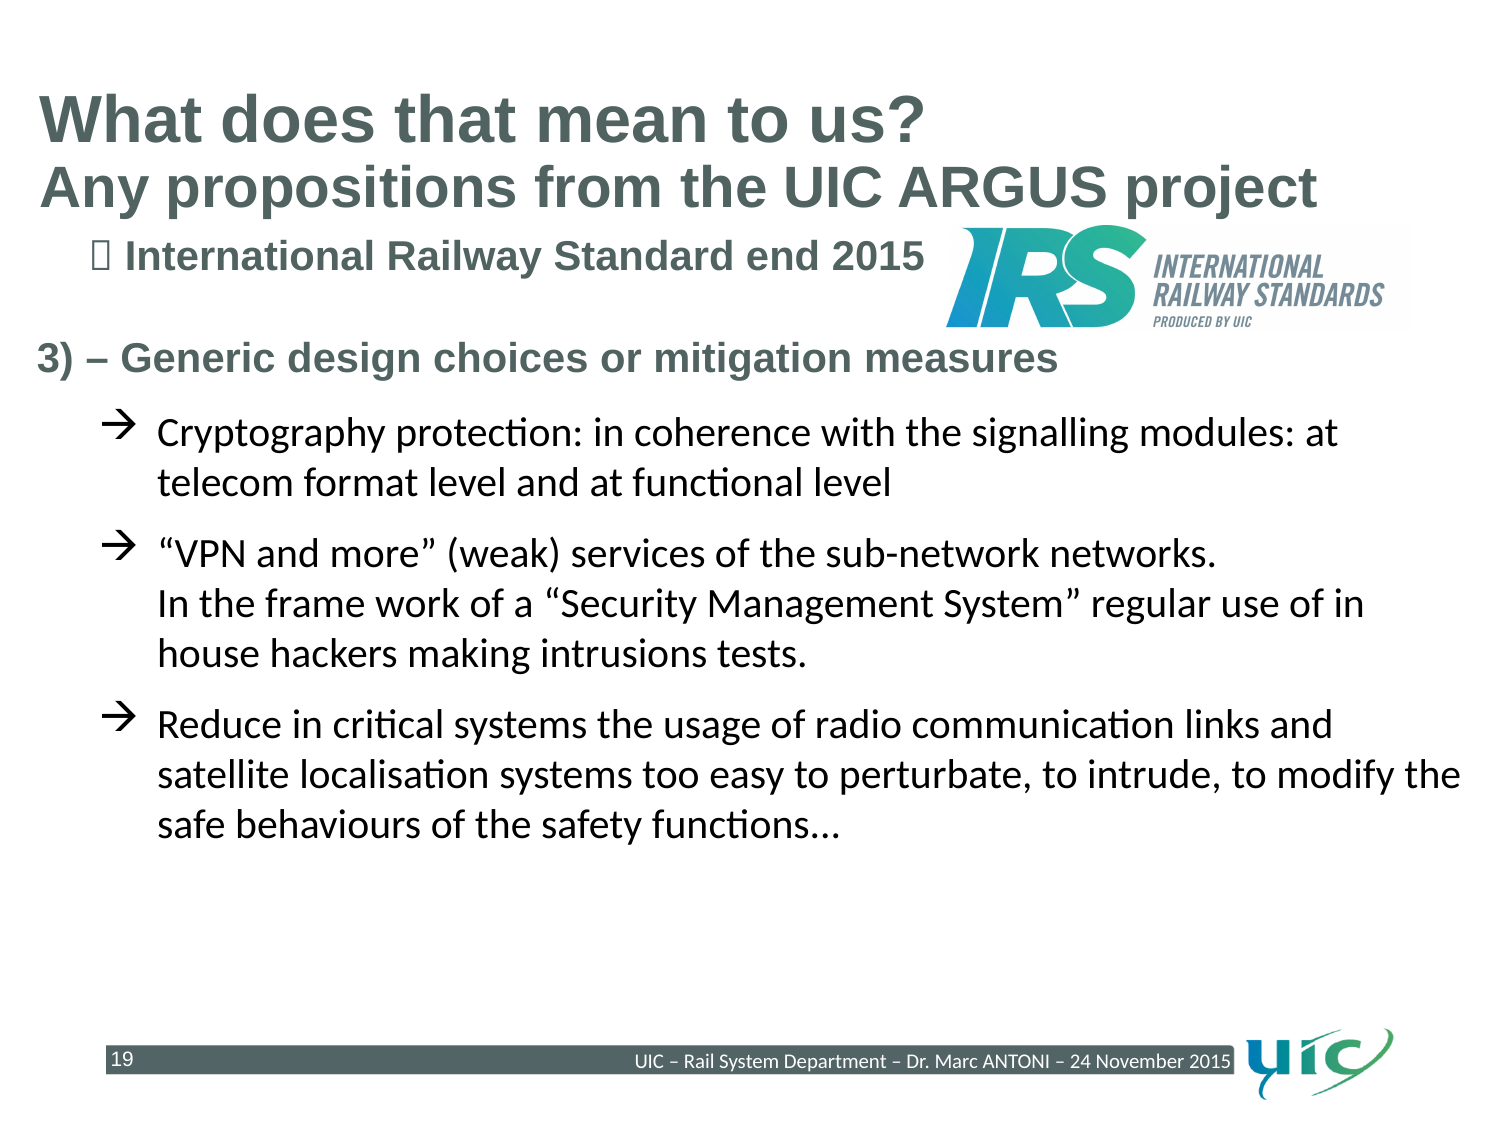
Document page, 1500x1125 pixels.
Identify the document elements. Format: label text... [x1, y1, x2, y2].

text_box Cryptography protection: in coherence with the signalling modules: at telecom format level and at functional level “VPN and more” (weak) services of the sub-network networks. In the frame work of a “Security Management System” regular use of in house hackers making intrusions tests. Reduce in critical systems the usage of radio communication links and satellite localisation systems too easy to perturbate, to intrude, to modify the safe behaviours of the safety functions... [98, 404, 1463, 1015]
slide_number 19 [110, 1045, 229, 1075]
text_box What does that mean to us? Any propositions from the UIC ARGUS project  International Railway Standard end 2015 [24, 78, 1450, 215]
text_box UIC – Rail System Department – Dr. Marc ANTONI – 24 November 2015 [41, 1040, 1247, 1085]
picture [106, 1027, 1394, 1100]
picture [945, 225, 1413, 333]
text_box 3) – Generic design choices or mitigation measures [36, 326, 1431, 382]
